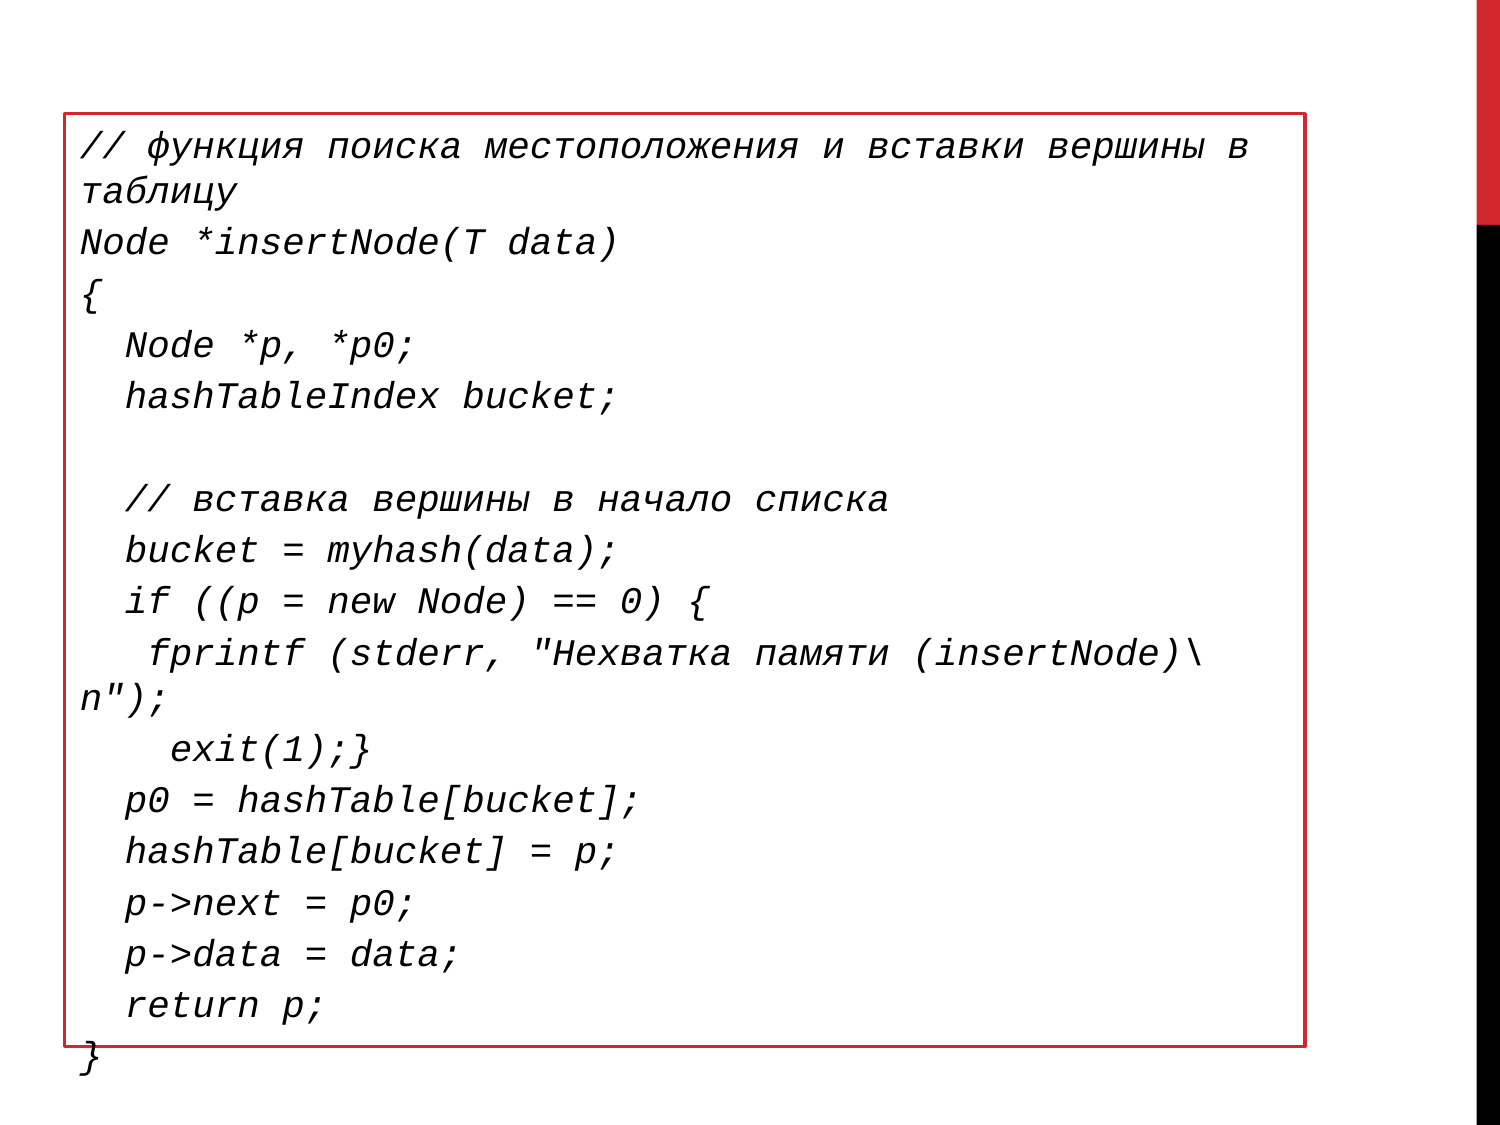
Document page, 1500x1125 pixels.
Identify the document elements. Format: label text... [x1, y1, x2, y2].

text_box // функция поиска местоположения и вставки вершины в таблицу Node *insertNode(T data) { Node *p, *p0; hashTableIndex bucket; // вставка вершины в начало списка bucket = myhash(data); if ((p = new Node) == 0) { fprintf (stderr, "Нехватка памяти (insertNode)\n"); exit(1);} p0 = hashTable[bucket]; hashTable[bucket] = p; p->next = p0; p->data = data; return p; } [64, 113, 1306, 1047]
